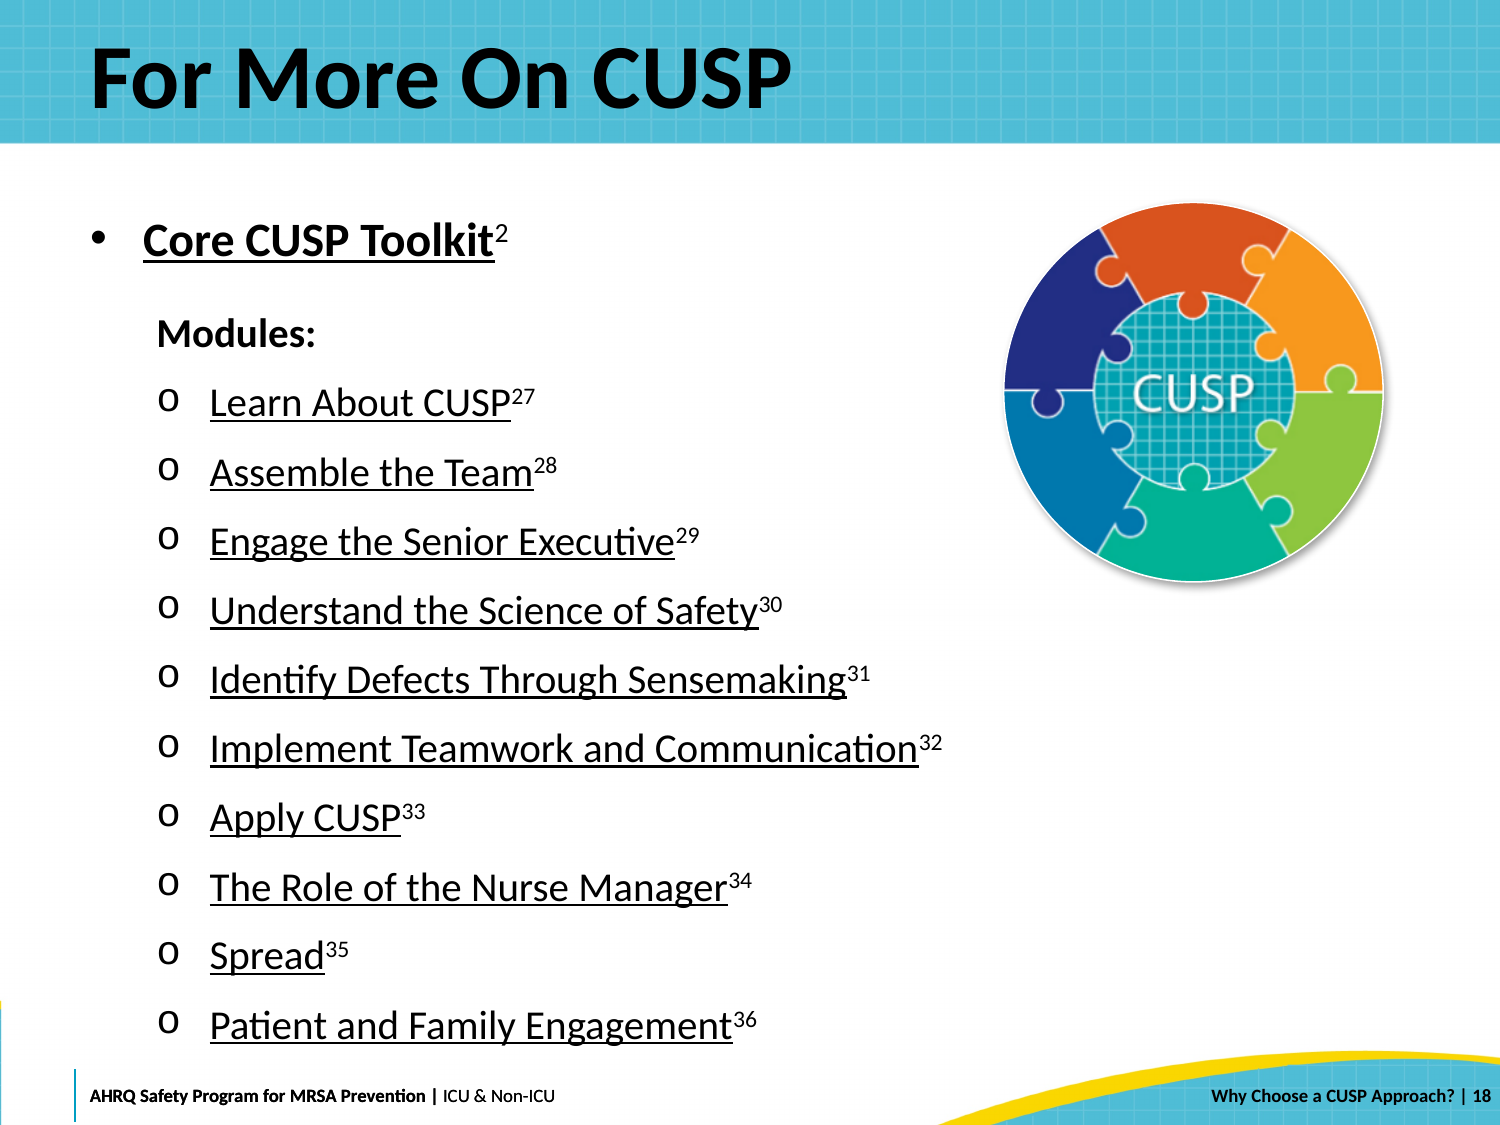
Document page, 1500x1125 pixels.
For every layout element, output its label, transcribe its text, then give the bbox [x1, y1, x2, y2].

picture [0, 0, 1500, 1125]
list Core CUSP Toolkit2 Modules: Learn About CUSP27 Assemble the Team28 Engage the Senior Executive29 Understand the Science of Safety30 Identify Defects Through Sensemaking31 Implement Teamwork and Communication32 Apply CUSP33 The Role of the Nurse Manager34 Spread35 Patient and Family Engagement36 [75, 190, 1425, 1066]
title For More On CUSP [75, 0, 1425, 150]
slide_number | 18 [1455, 1065, 1500, 1125]
